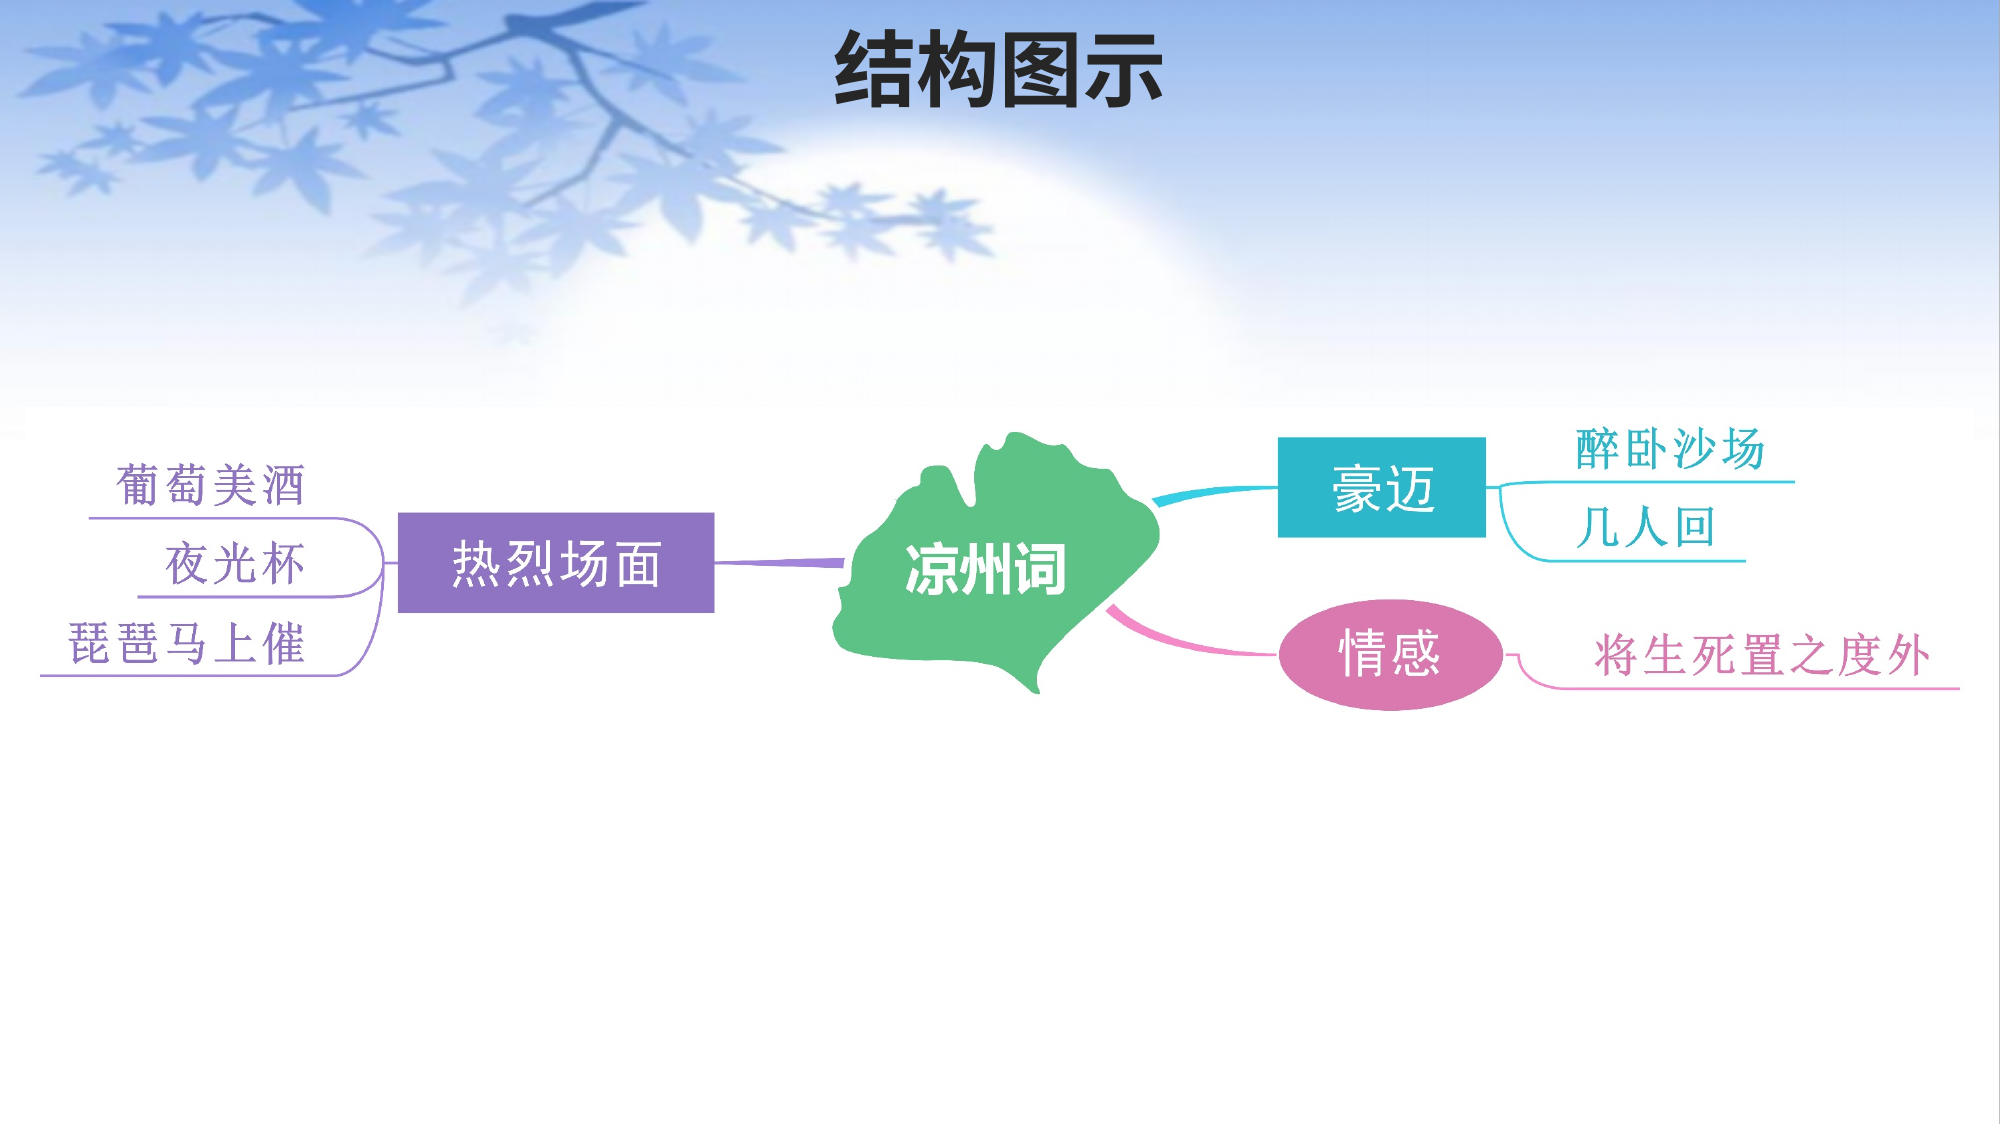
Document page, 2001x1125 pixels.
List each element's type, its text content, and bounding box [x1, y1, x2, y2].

title 结构图示 [137, 0, 1863, 135]
picture [0, 0, 2001, 1125]
